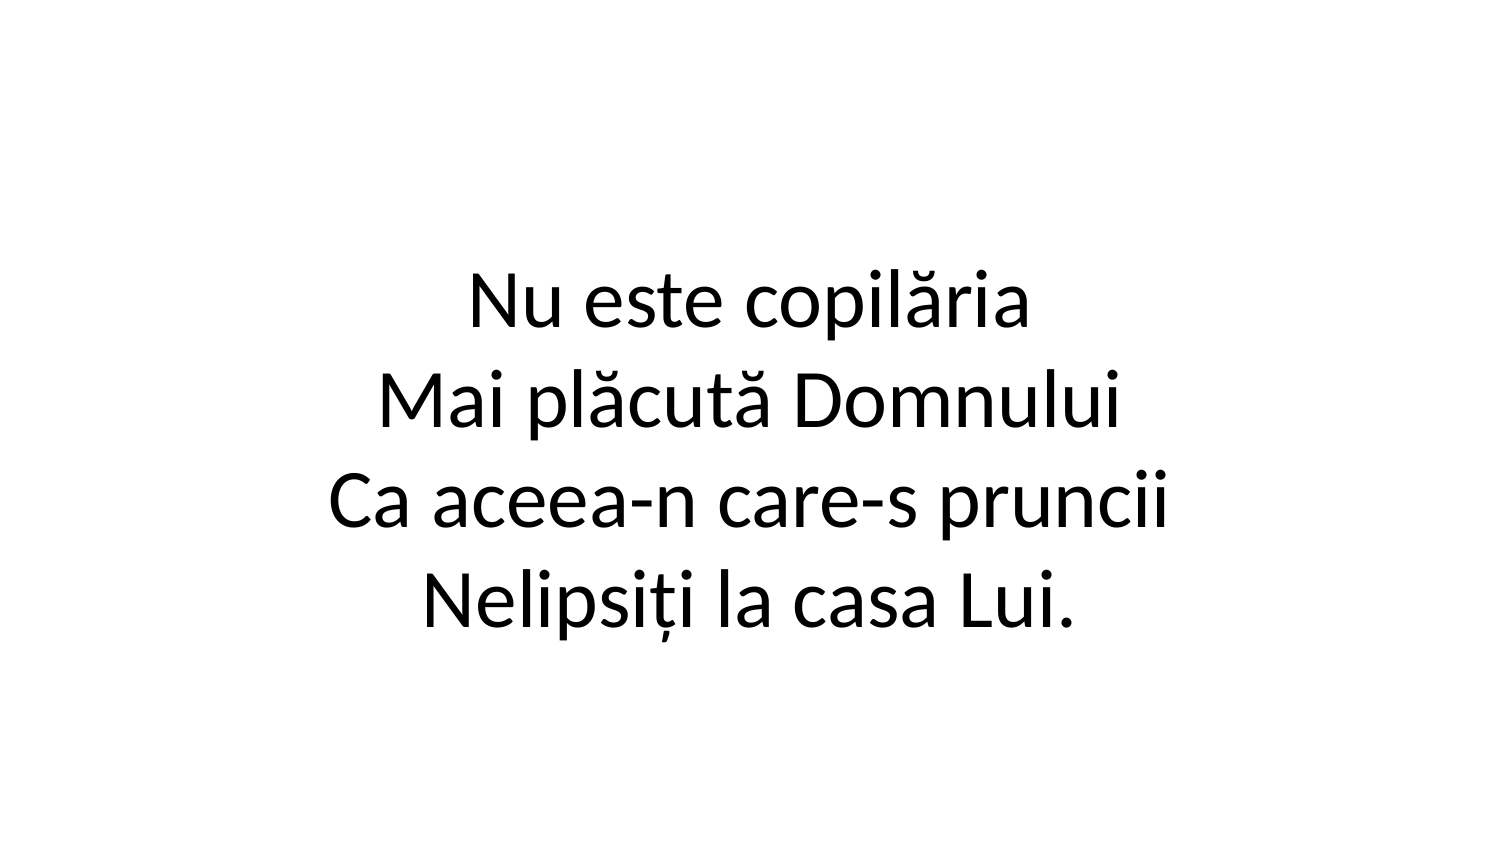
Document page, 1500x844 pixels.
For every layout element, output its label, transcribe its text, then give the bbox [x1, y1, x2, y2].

text_box Nu este copilăria Mai plăcută Domnului Ca aceea-n care-s pruncii Nelipsiți la casa Lui. [313, 192, 1187, 652]
